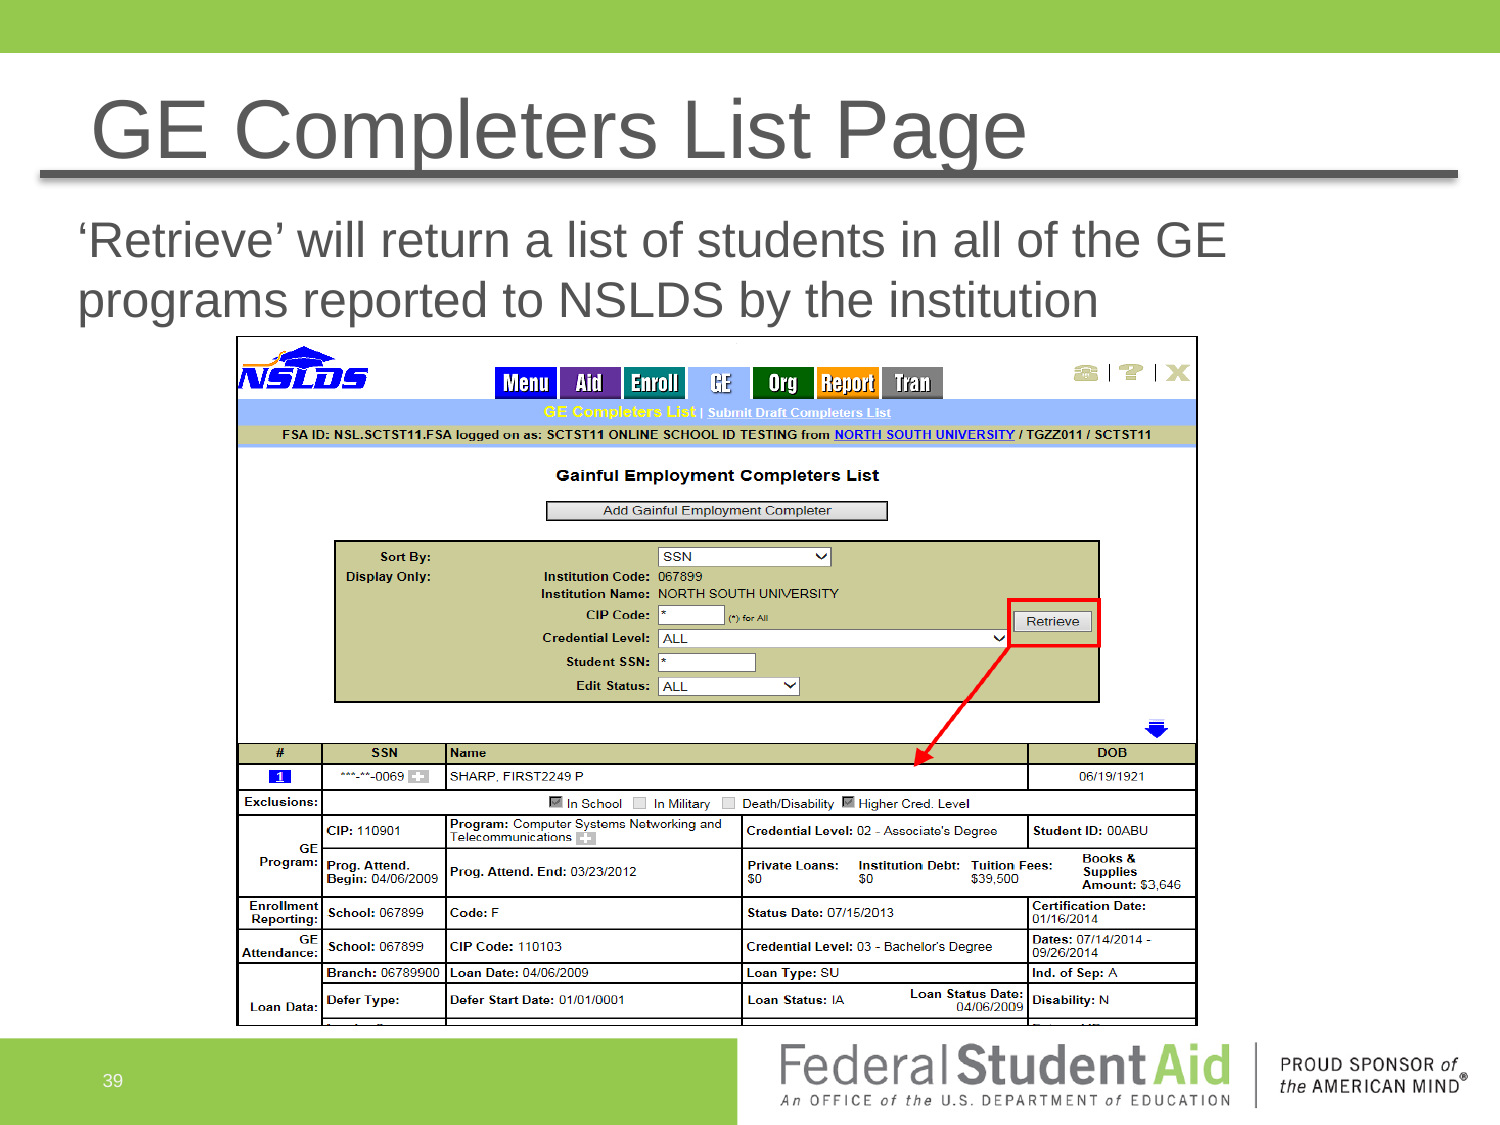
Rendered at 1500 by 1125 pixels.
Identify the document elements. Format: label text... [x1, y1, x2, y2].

title GE Completers List Page [75, 67, 1479, 175]
list ‘Retrieve’ will return a list of students in all of the GE programs reported to NSLDS by the institution [62, 200, 1438, 943]
slide_number 39 [87, 1050, 438, 1110]
picture [237, 337, 1488, 1125]
